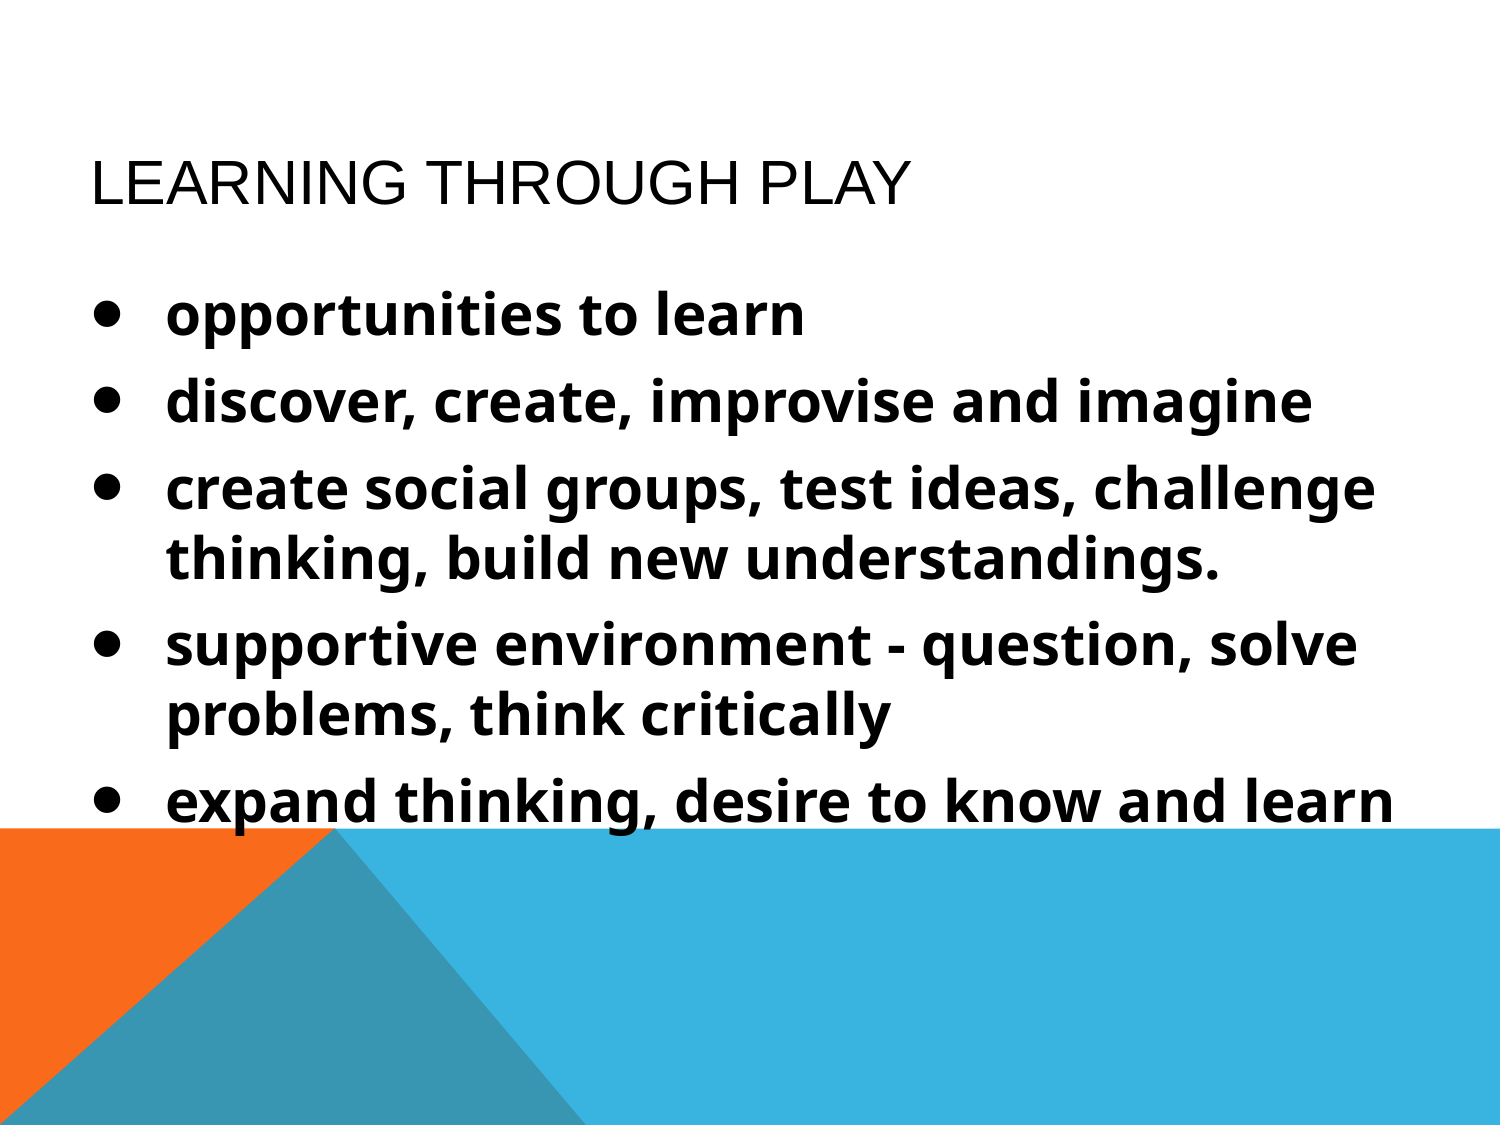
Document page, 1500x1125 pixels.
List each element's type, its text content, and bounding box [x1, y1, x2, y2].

title Learning through play [75, 14, 1425, 233]
list opportunities to learn discover, create, improvise and imagine create social groups, test ideas, challenge thinking, build new understandings. supportive environment - question, solve problems, think critically expand thinking, desire to know and learn [75, 262, 1425, 963]
